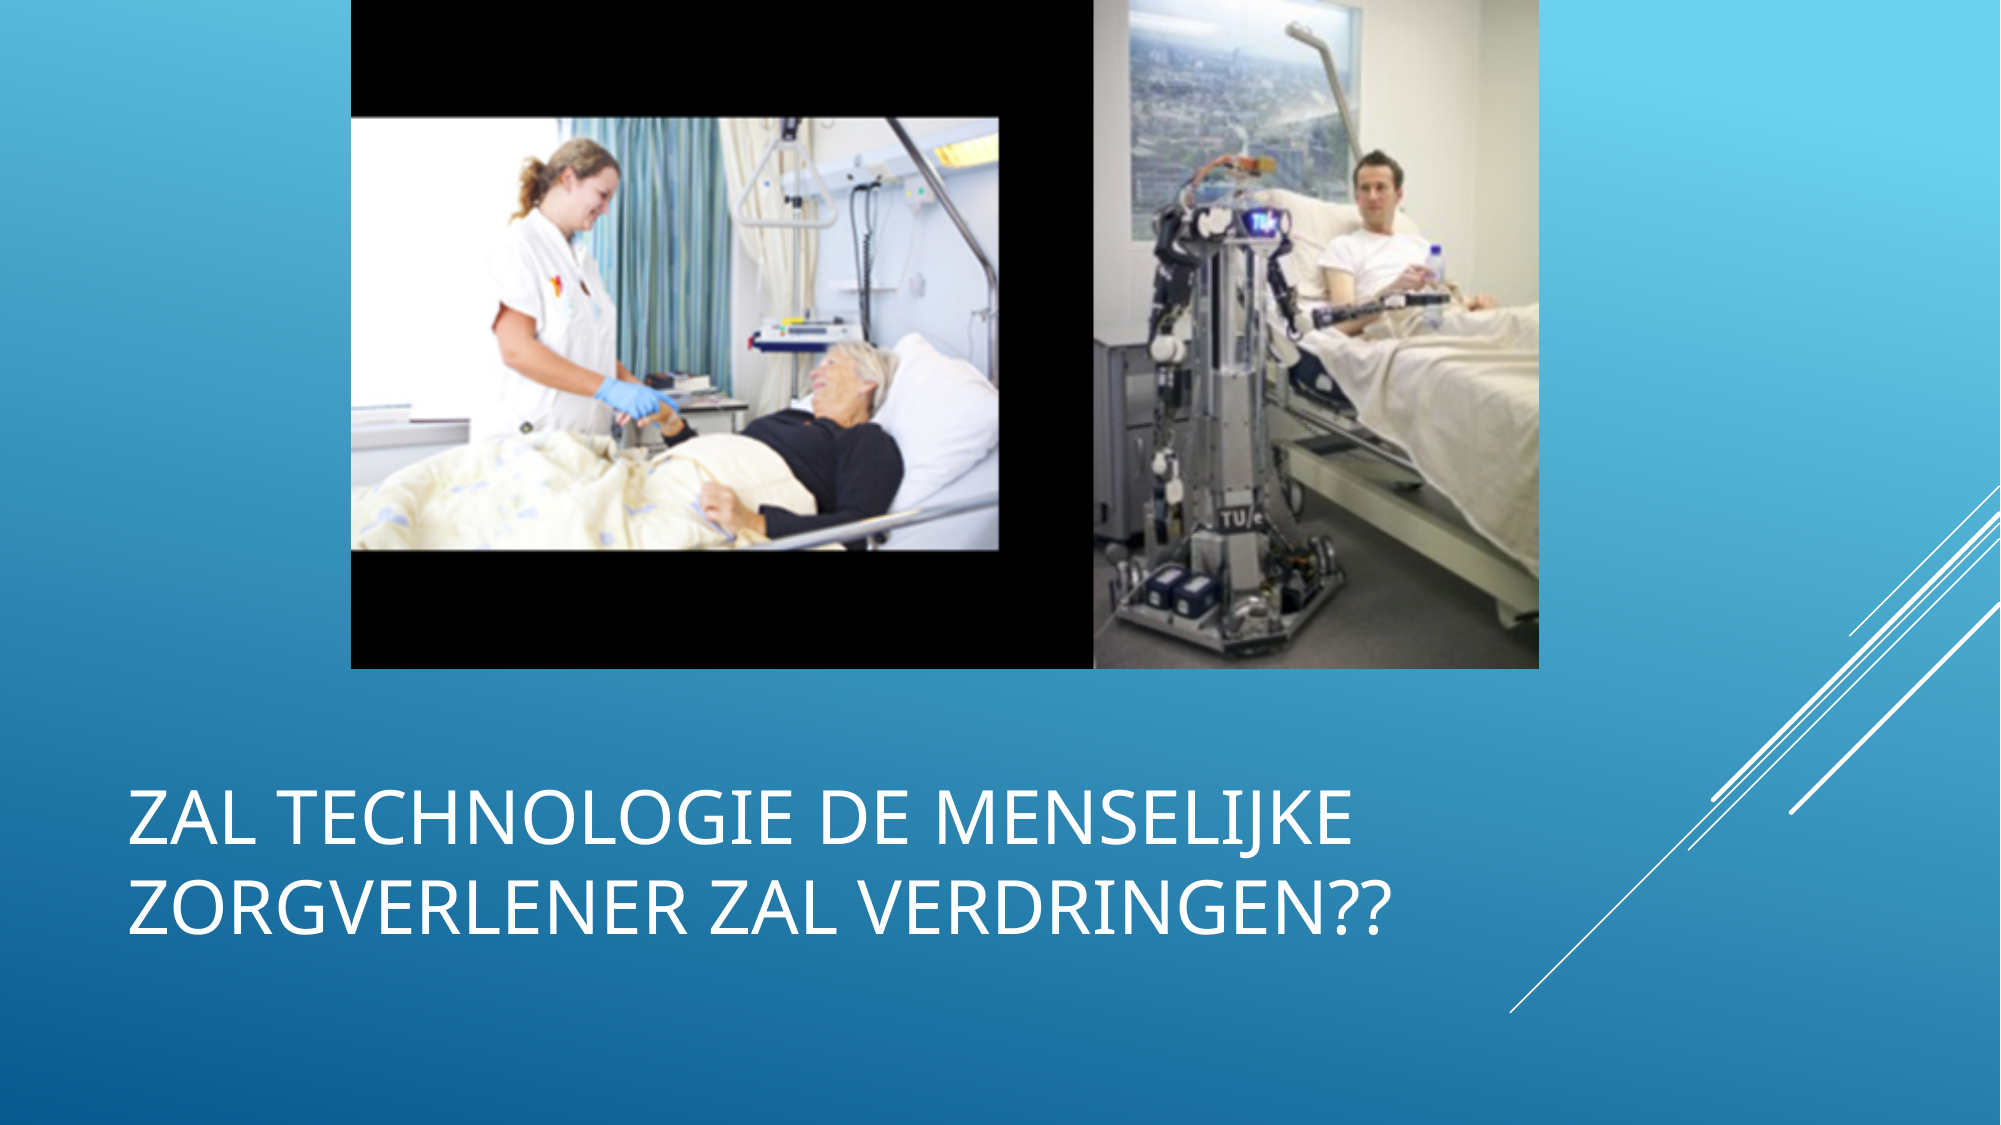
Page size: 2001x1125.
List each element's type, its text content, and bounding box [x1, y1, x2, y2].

title Zal technologie de menselijke zorgverlener zal verdringen?? [112, 736, 1513, 984]
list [350, 0, 1539, 669]
